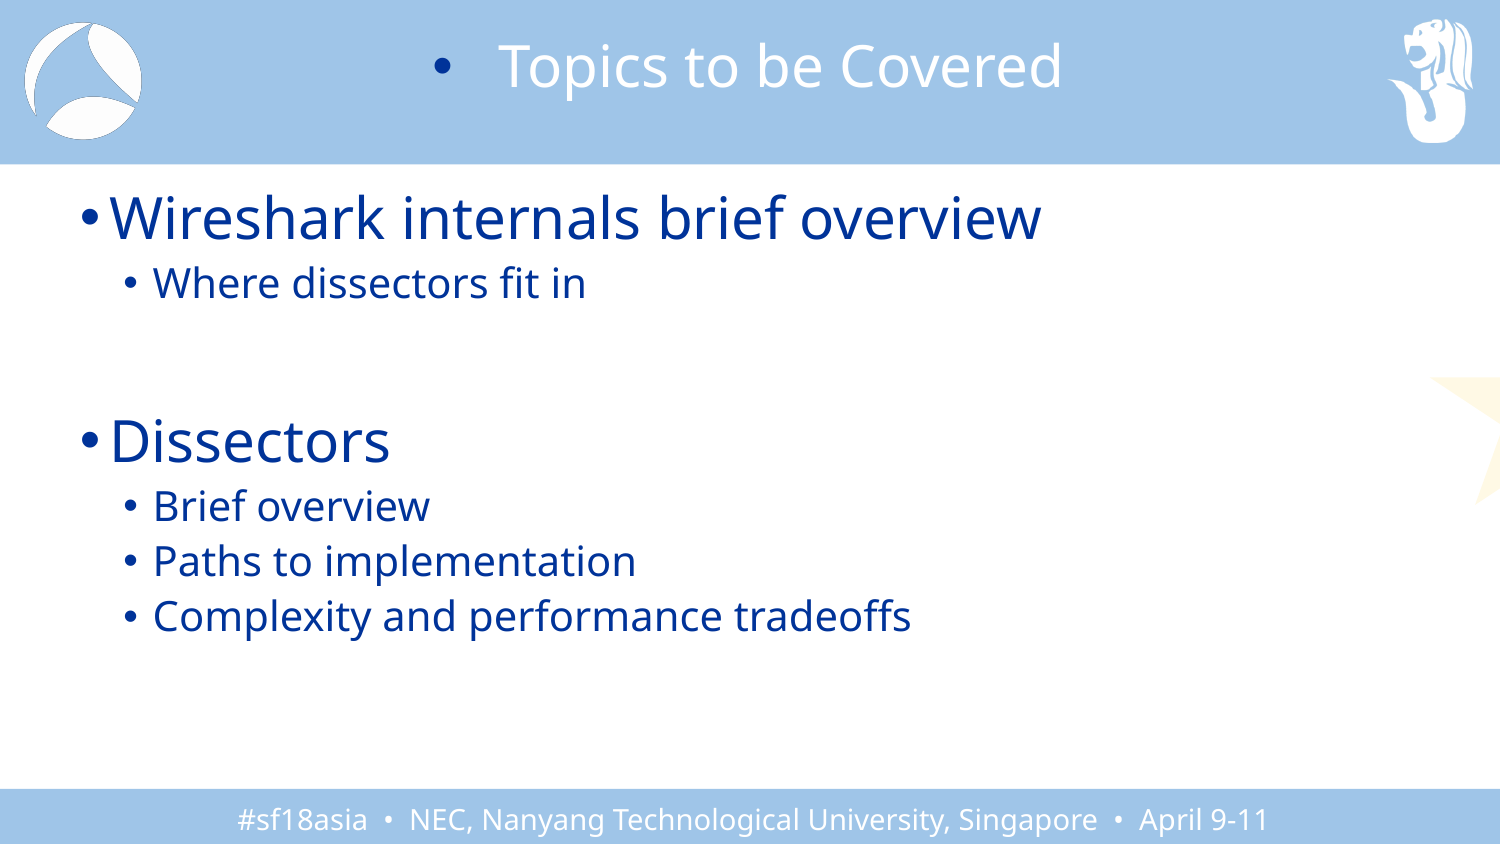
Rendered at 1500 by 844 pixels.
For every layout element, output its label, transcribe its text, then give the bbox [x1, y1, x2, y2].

picture [24, 22, 142, 140]
list Wireshark internals brief overview Where dissectors fit in Dissectors Brief overview Paths to implementation Complexity and performance tradeoffs [64, 173, 1436, 788]
picture [1387, 19, 1473, 143]
list Topics to be Covered [147, 0, 1341, 139]
